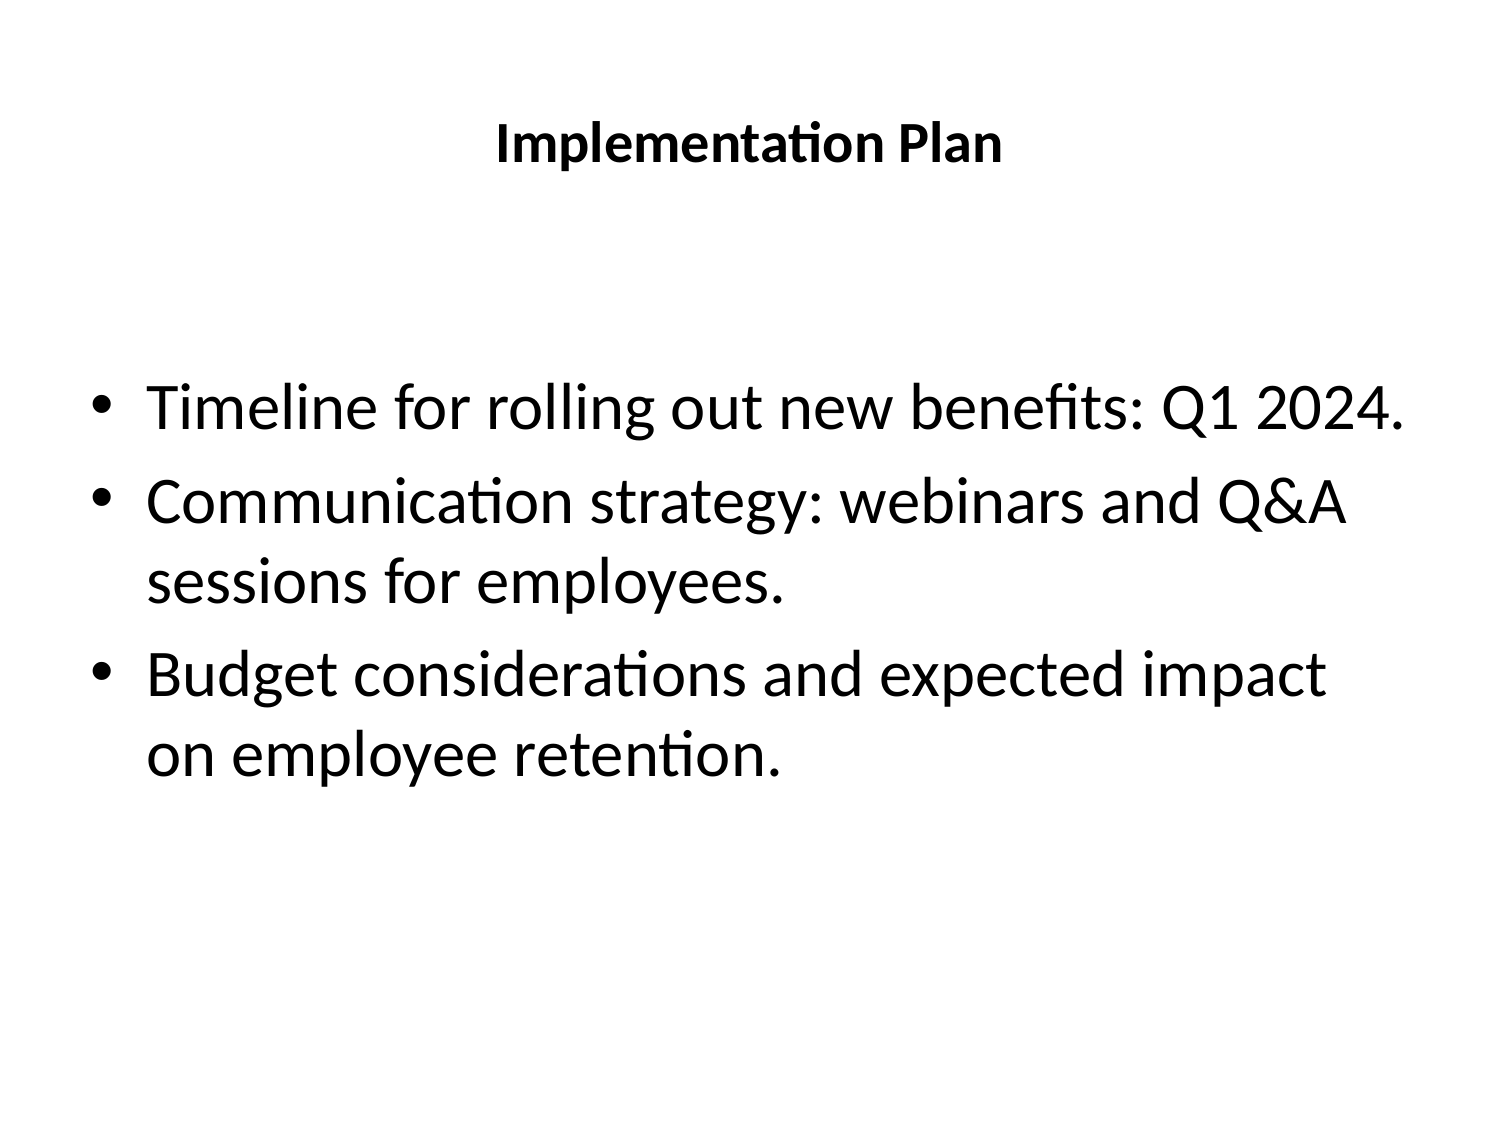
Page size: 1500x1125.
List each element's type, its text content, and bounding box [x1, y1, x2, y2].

title Implementation Plan [75, 45, 1425, 233]
list Timeline for rolling out new benefits: Q1 2024. Communication strategy: webinars and Q&A sessions for employees. Budget considerations and expected impact on employee retention. [75, 262, 1425, 1005]
